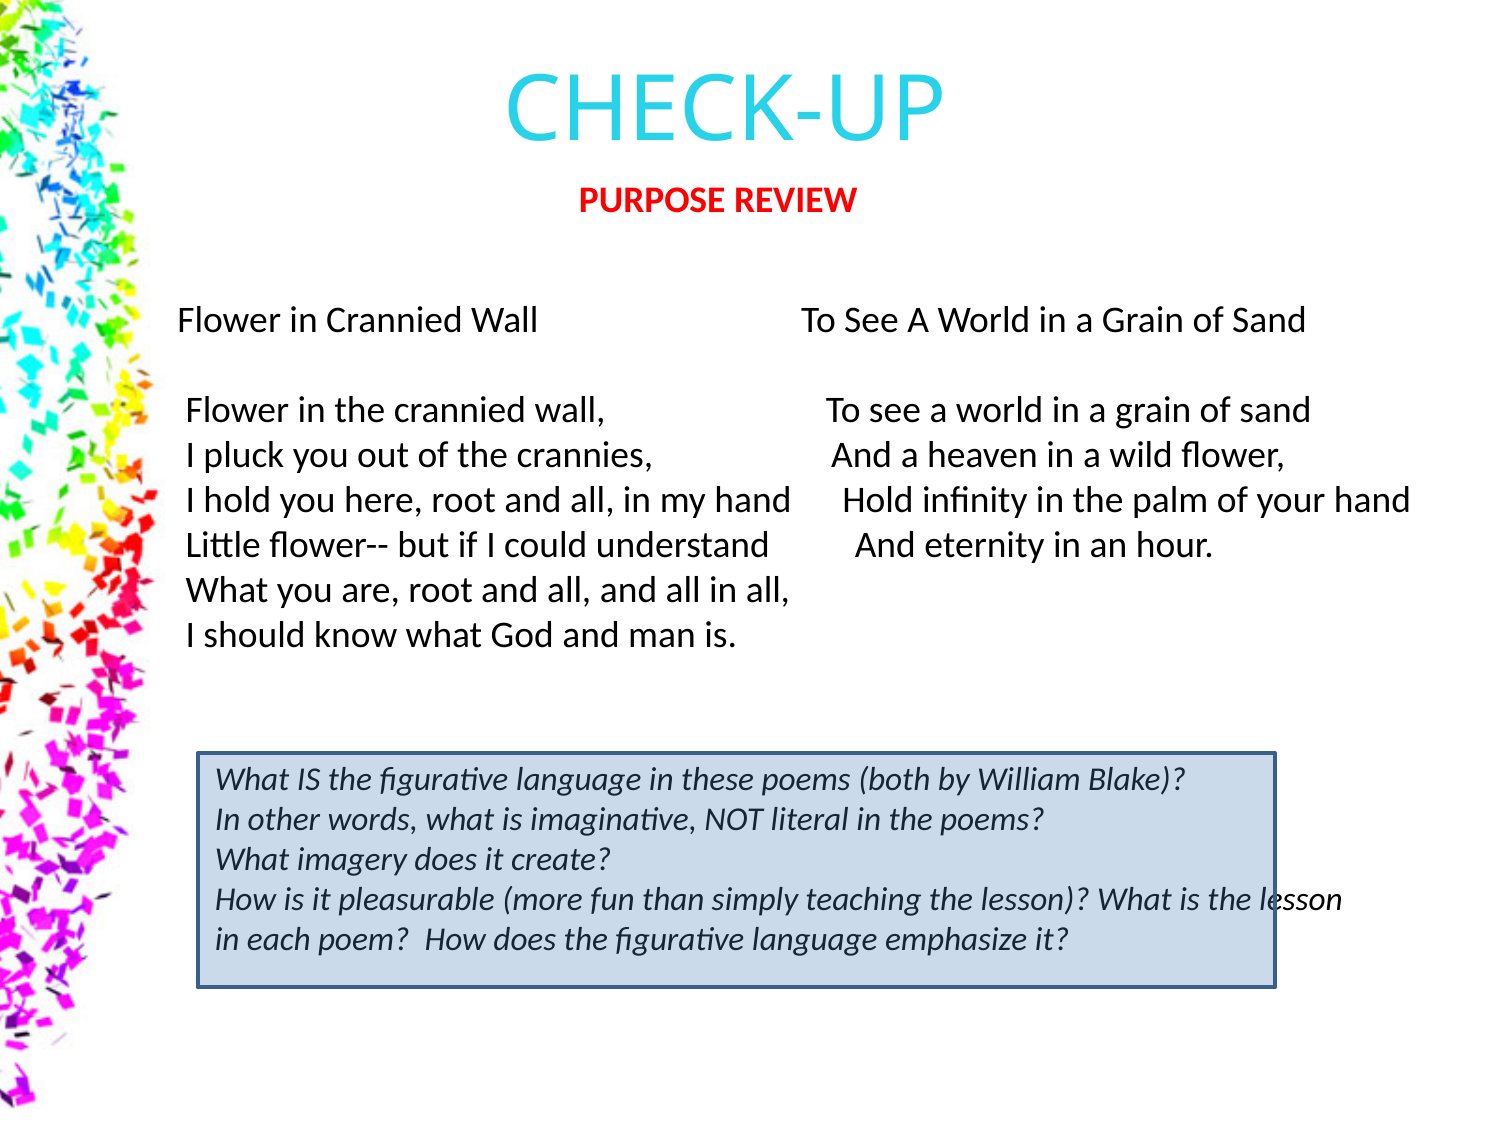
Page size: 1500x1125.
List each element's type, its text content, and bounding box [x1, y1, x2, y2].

text_box CHECK-UP [488, 41, 962, 167]
text_box PURPOSE REVIEW [564, 167, 873, 228]
picture [0, 0, 1500, 1125]
text_box Flower in Crannied Wall To See A World in a Grain of Sand Flower in the crannied wall, To see a world in a grain of sand I pluck you out of the crannies, And a heaven in a wild flower, I hold you here, root and all, in my hand Hold infinity in the palm of your hand Little flower-- but if I could understand And eternity in an hour. What you are, root and all, and all in all, I should know what God and man is. [162, 287, 1450, 663]
text_box [196, 751, 1277, 989]
text_box What IS the figurative language in these poems (both by William Blake)? In other words, what is imaginative, NOT literal in the poems? What imagery does it create? How is it pleasurable (more fun than simply teaching the lesson)? What is the lesson in each poem? How does the figurative language emphasize it? [200, 749, 1363, 1010]
